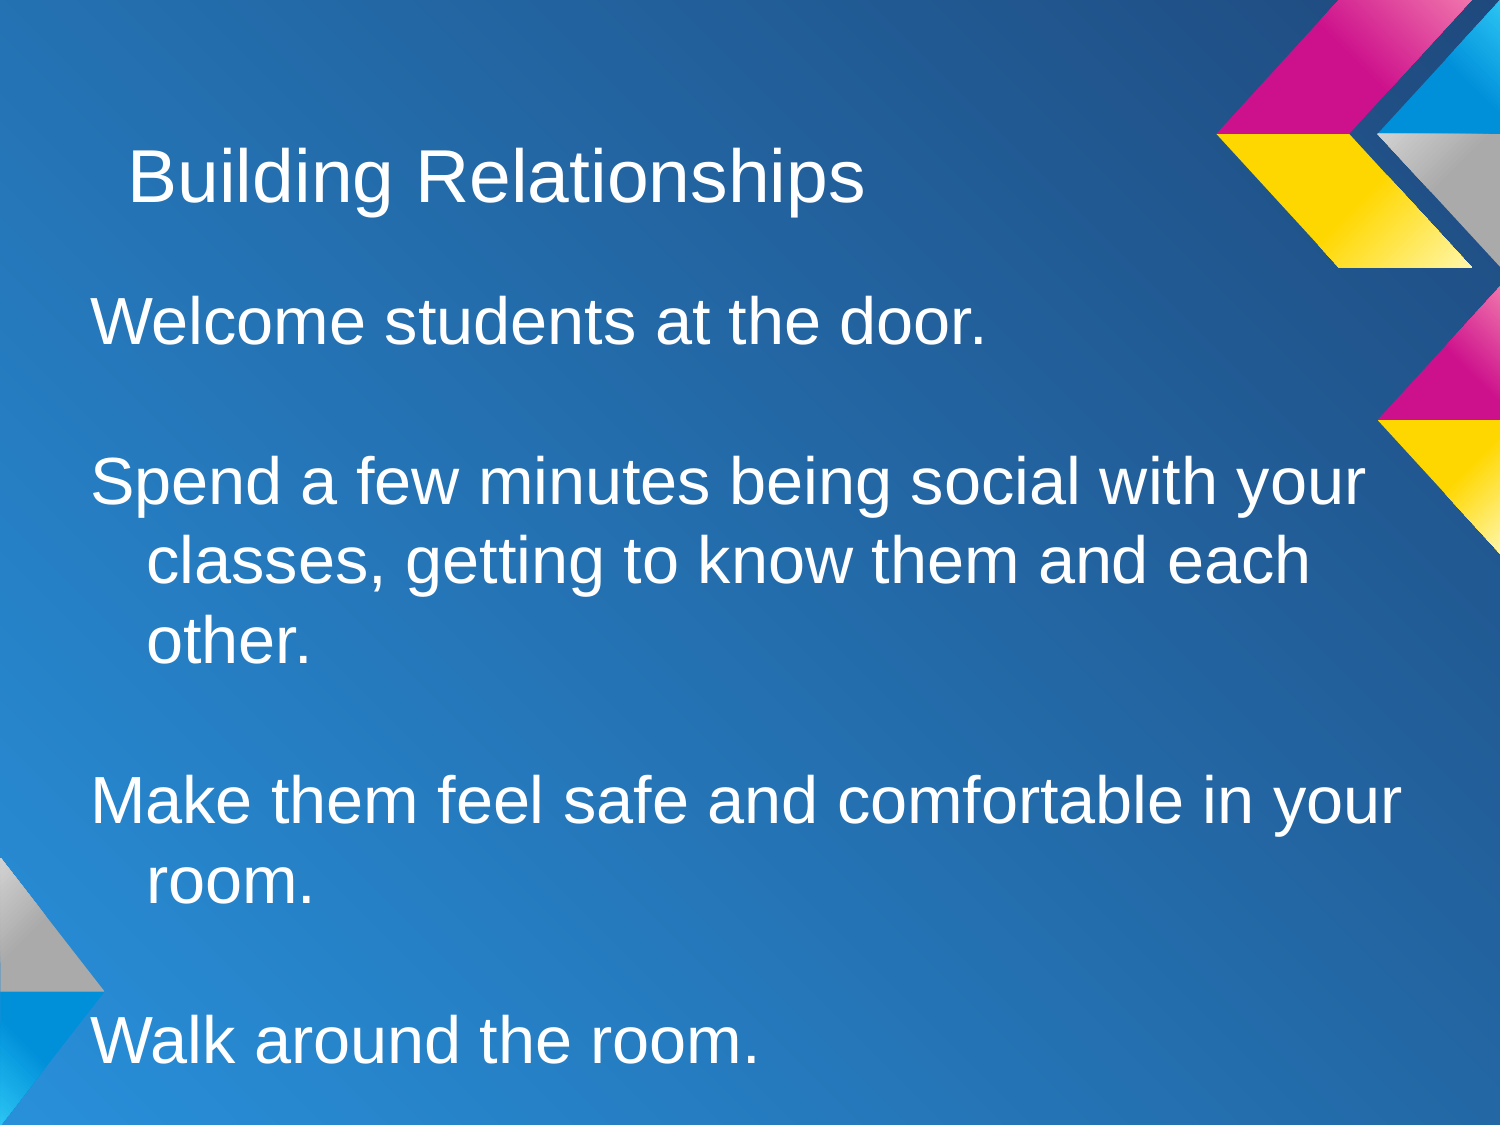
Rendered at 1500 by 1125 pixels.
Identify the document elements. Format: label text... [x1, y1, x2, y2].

title Building Relationships [75, 14, 1204, 233]
list Welcome students at the door. Spend a few minutes being social with your classes, getting to know them and each other. Make them feel safe and comfortable in your room. Walk around the room. [75, 262, 1425, 1093]
